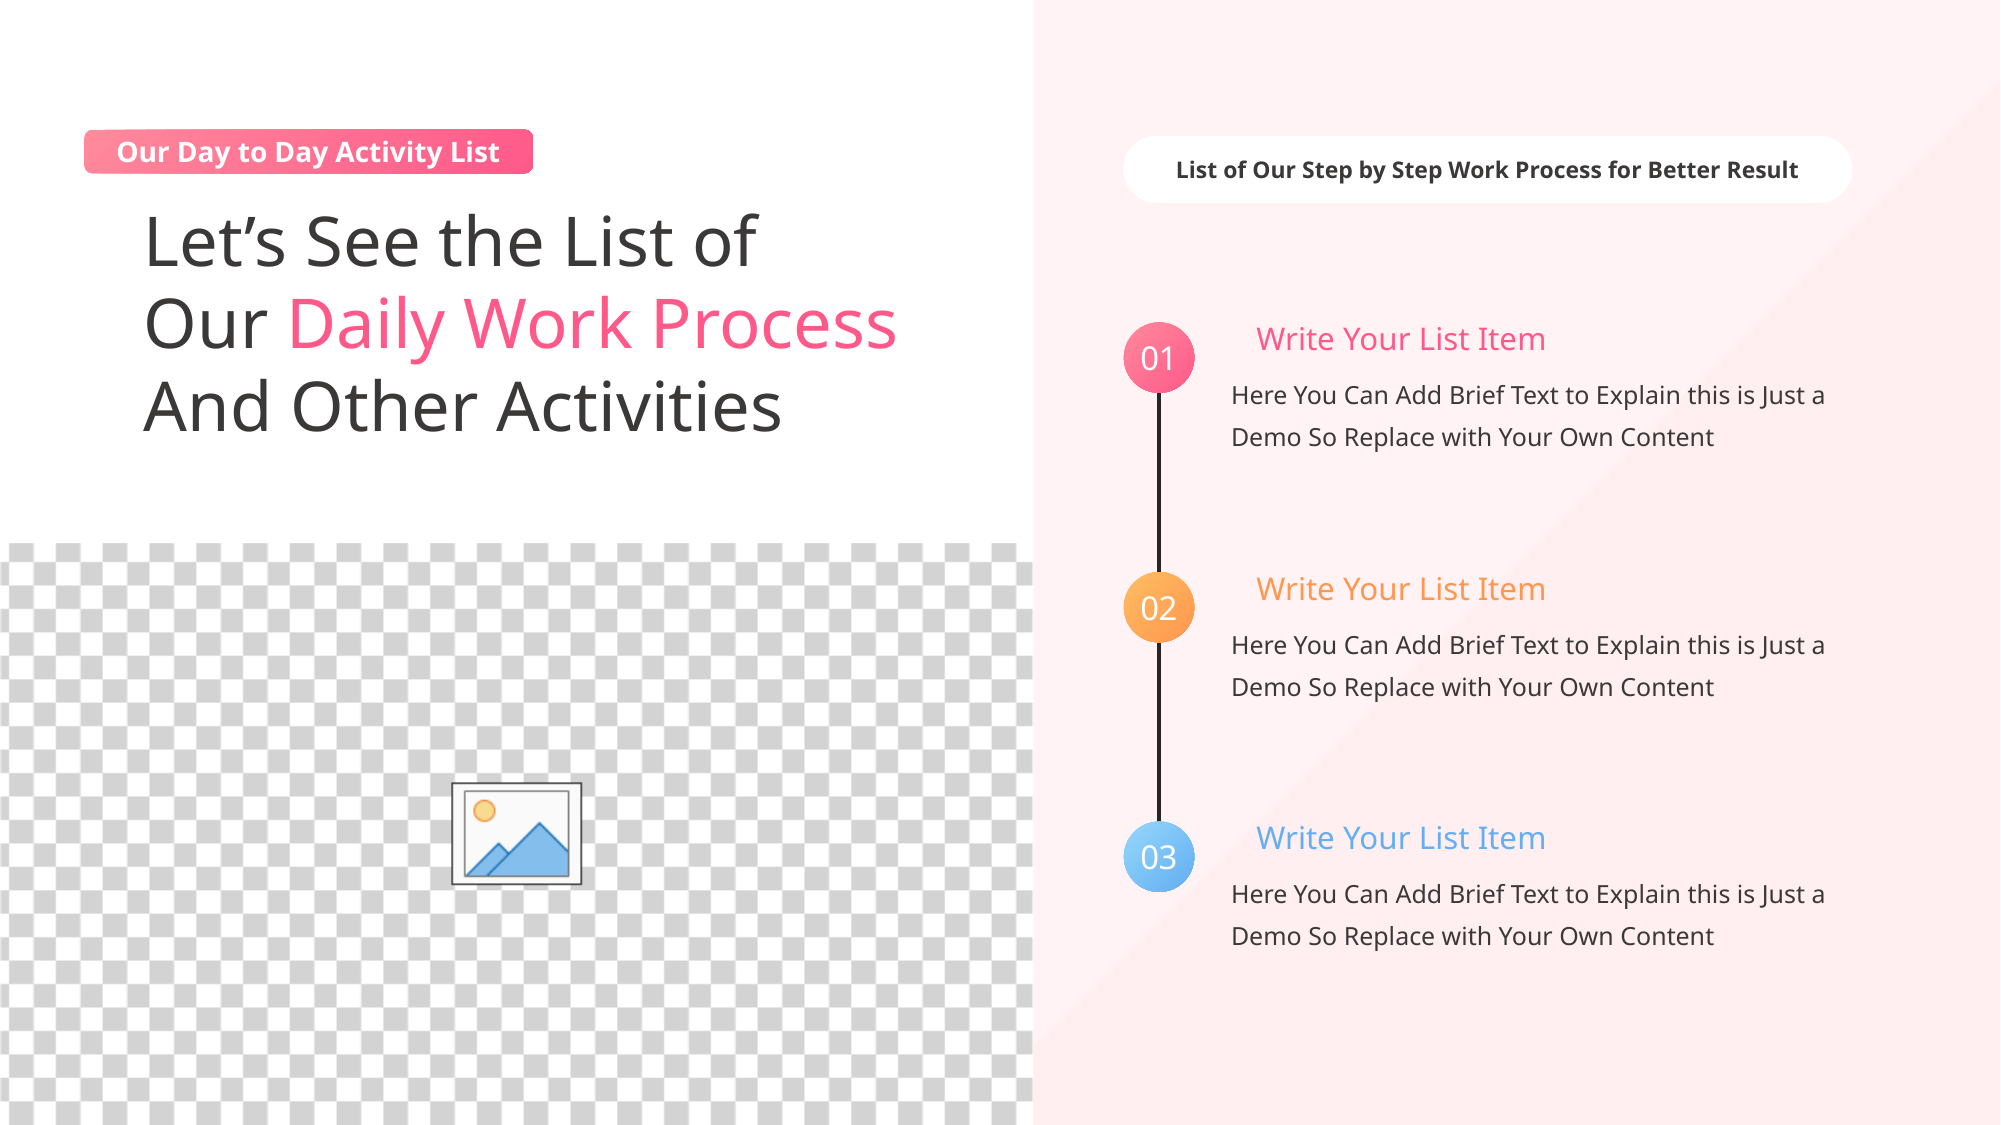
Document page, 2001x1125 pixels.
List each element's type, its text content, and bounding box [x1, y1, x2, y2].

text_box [84, 126, 533, 176]
text_box [1123, 135, 1853, 203]
text_box [1156, 643, 1162, 821]
text_box [1156, 393, 1162, 572]
text_box 01 [1125, 330, 1193, 385]
text_box Here You Can Add Brief Text to Explain this is Just a Demo So Replace with Your Own Content [1216, 859, 1905, 958]
picture [0, 542, 1034, 1125]
text_box [1137, 821, 1181, 829]
text_box Here You Can Add Brief Text to Explain this is Just a Demo So Replace with Your Own Content [1216, 610, 1905, 709]
text_box Let’s See the List of Our Daily Work Process And Other Activities [129, 190, 914, 453]
text_box List of Our Step by Step Work Process for Better Result [1160, 147, 1815, 191]
text_box [1136, 634, 1182, 643]
text_box 02 [1125, 579, 1193, 634]
text_box [1138, 572, 1181, 579]
text_box Write Your List Item [1241, 311, 1562, 360]
text_box [1032, 0, 2000, 1125]
text_box Here You Can Add Brief Text to Explain this is Just a Demo So Replace with Your Own Content [1216, 360, 1905, 459]
text_box [1137, 385, 1182, 393]
text_box Write Your List Item [1241, 810, 1562, 859]
text_box [1137, 322, 1181, 330]
text_box 03 [1125, 829, 1193, 884]
text_box Write Your List Item [1241, 561, 1562, 610]
text_box [1136, 884, 1182, 892]
